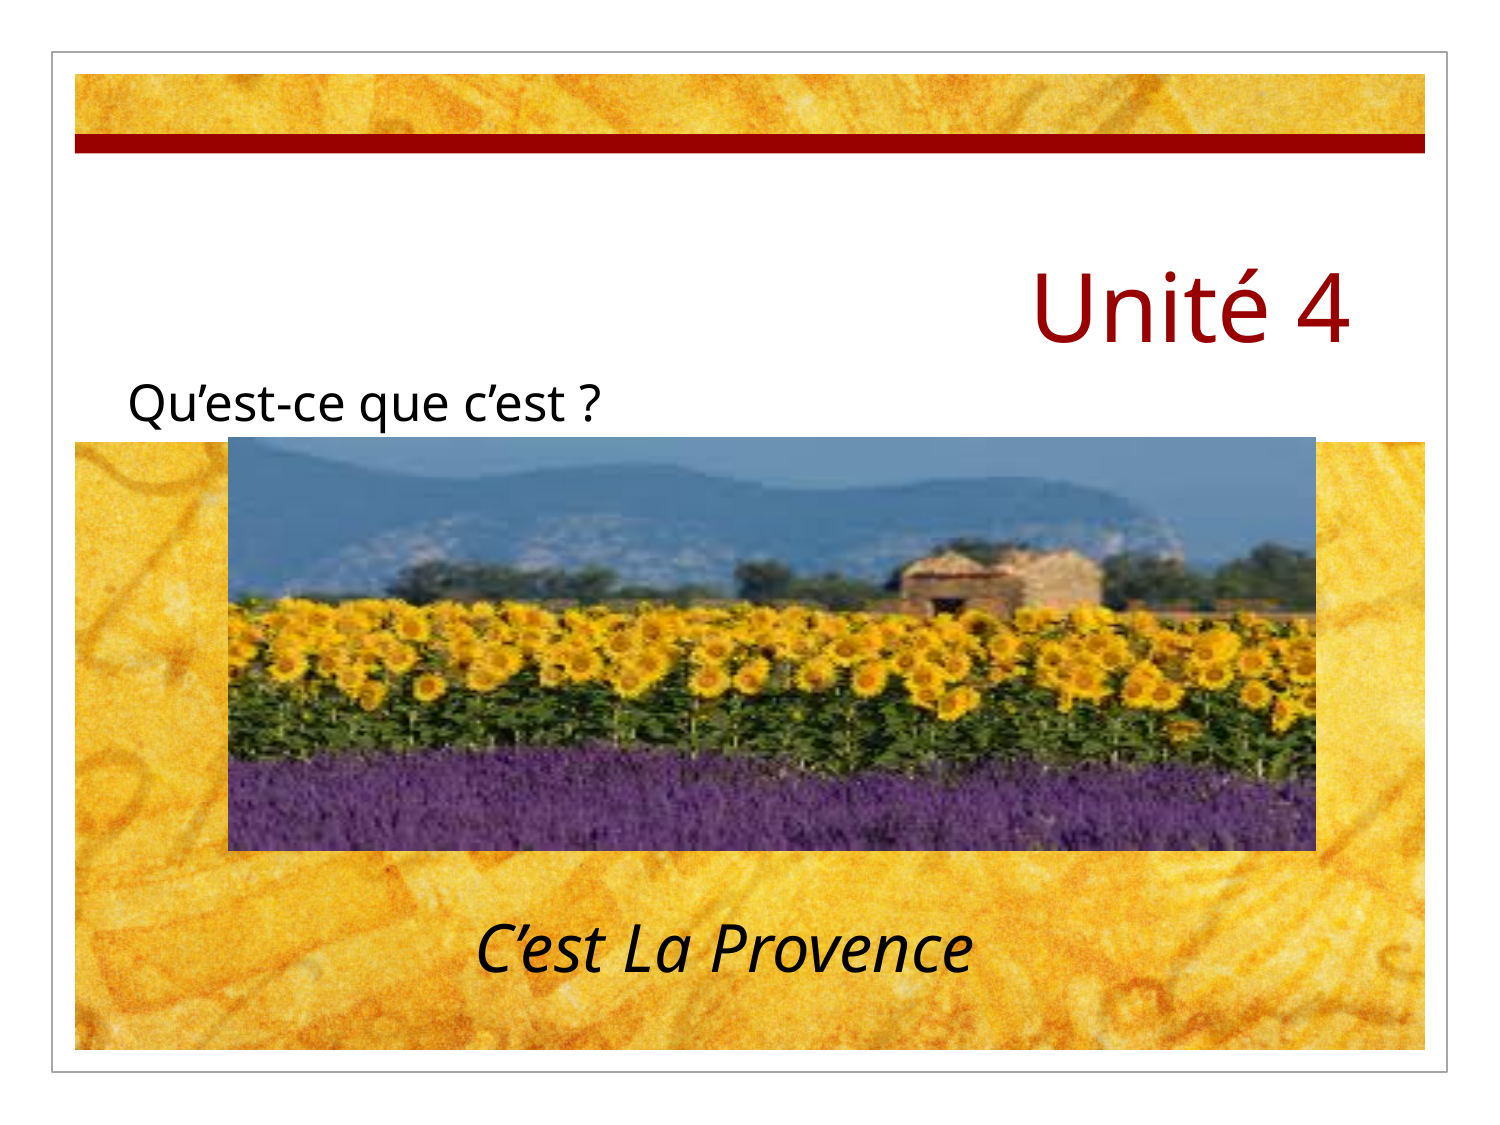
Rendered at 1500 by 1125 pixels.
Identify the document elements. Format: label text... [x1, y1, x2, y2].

picture [75, 74, 1425, 134]
subtitle Qu’est-ce que c’est ? [112, 362, 1392, 439]
title Unité 4 [112, 158, 1392, 362]
text_box C’est La Provence [459, 898, 1008, 994]
picture [75, 436, 1425, 1050]
